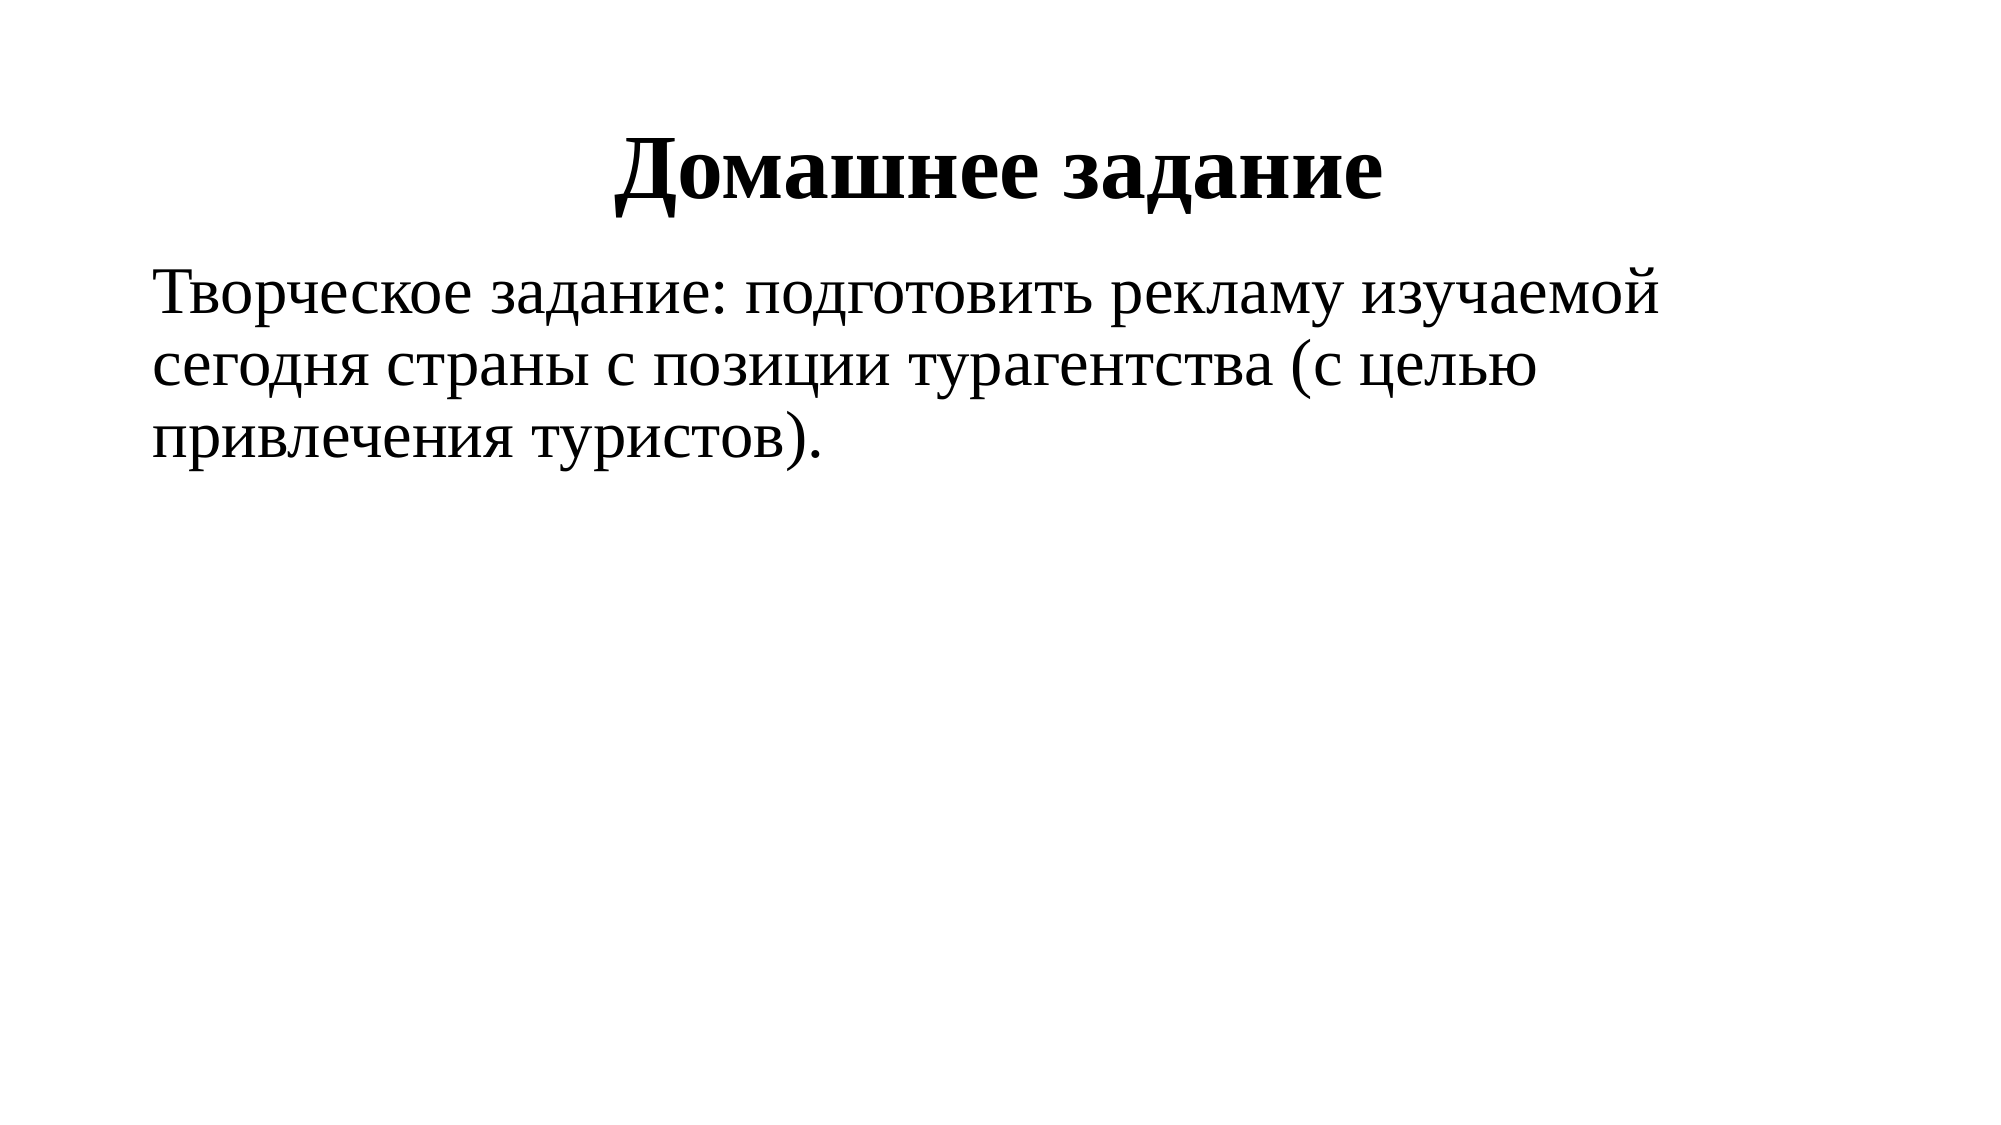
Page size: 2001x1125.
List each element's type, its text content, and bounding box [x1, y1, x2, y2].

list Творческое задание: подготовить рекламу изучаемой сегодня страны с позиции турагентства (с целью привлечения туристов). [137, 248, 1863, 1014]
title Домашнее задание [137, 59, 1863, 248]
